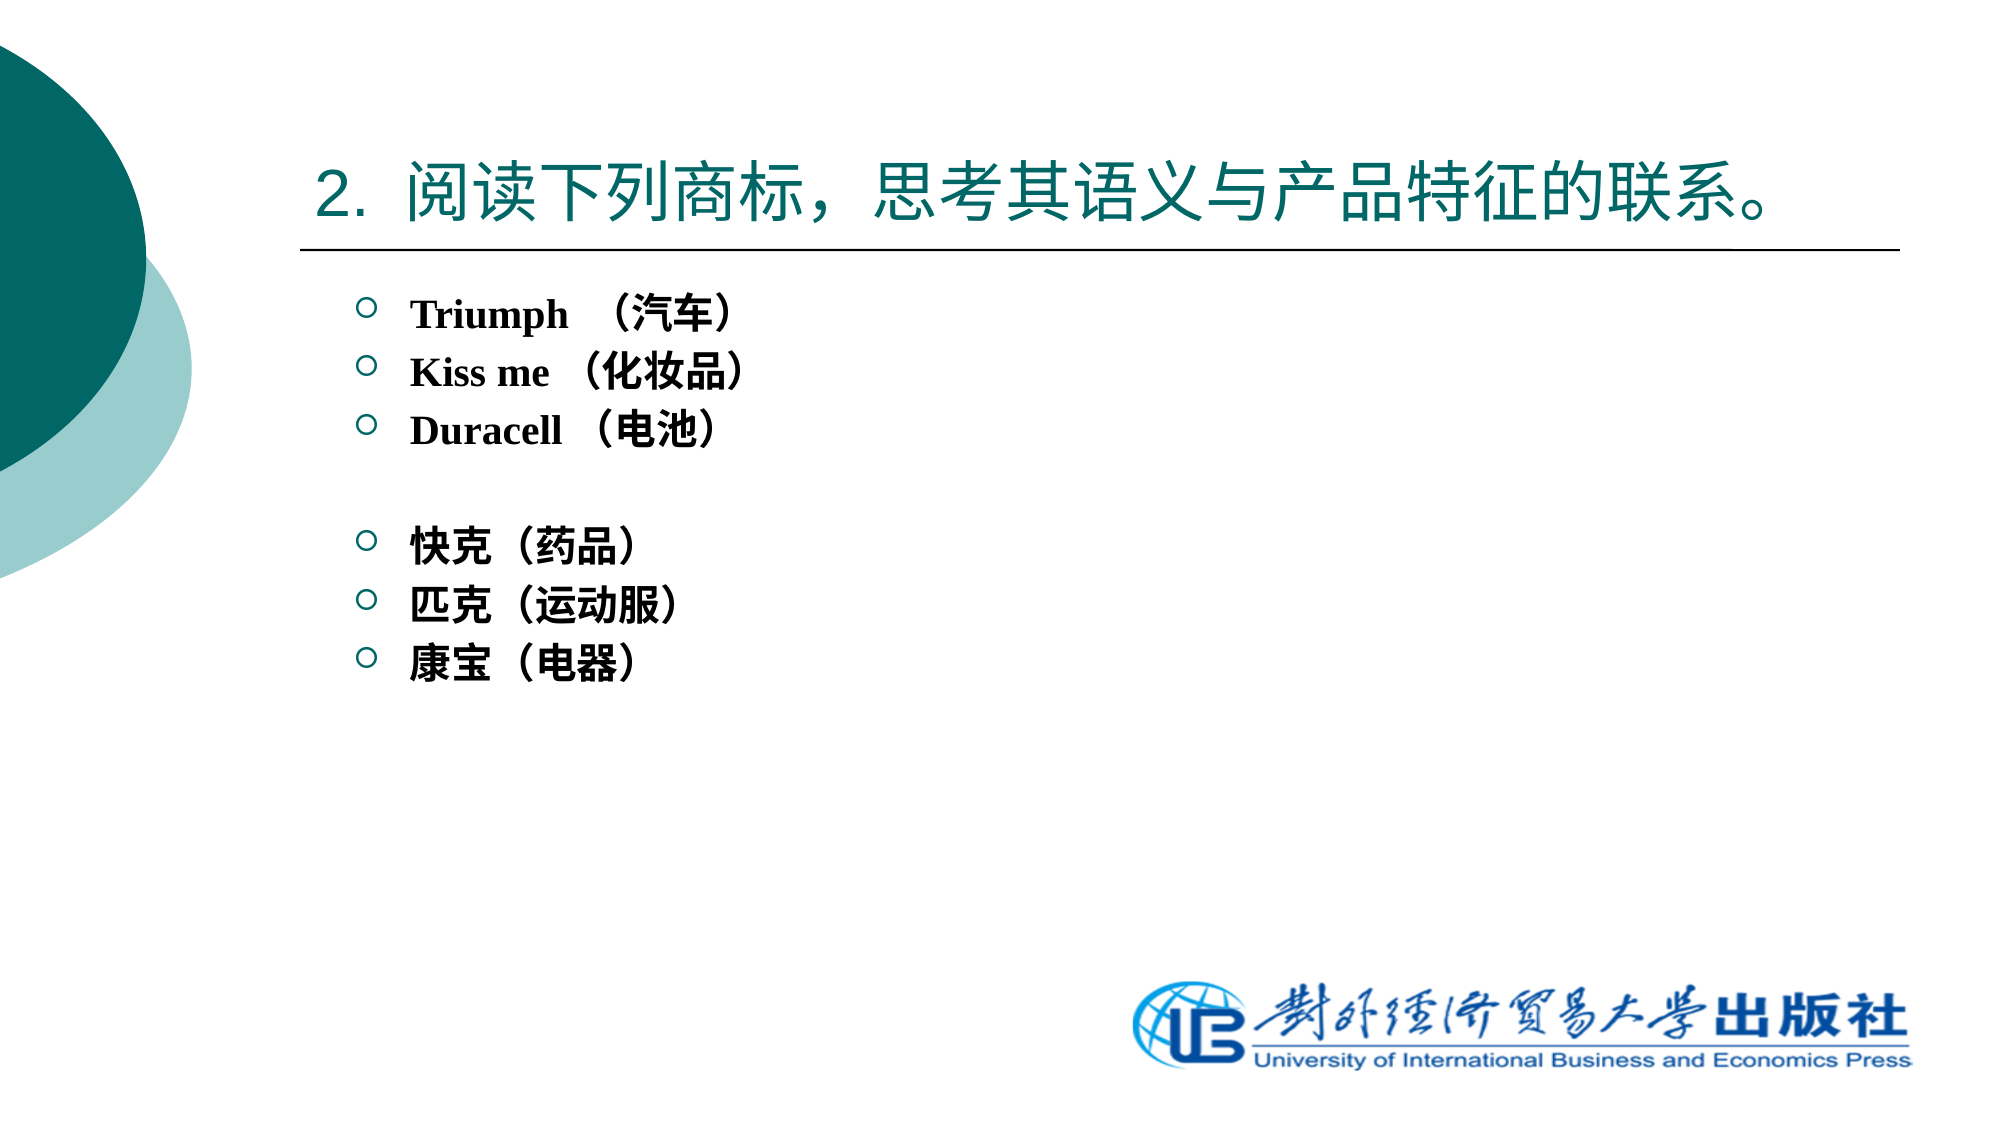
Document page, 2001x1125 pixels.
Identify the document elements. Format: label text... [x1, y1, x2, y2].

list Triumph （汽车） Kiss me（化妆品） Duracell（电池） 快克（药品） 匹克（运动服） 康宝（电器） [338, 278, 1461, 988]
title 2. 阅读下列商标，思考其语义与产品特征的联系。 [299, 49, 1900, 238]
picture [1054, 922, 2000, 1125]
